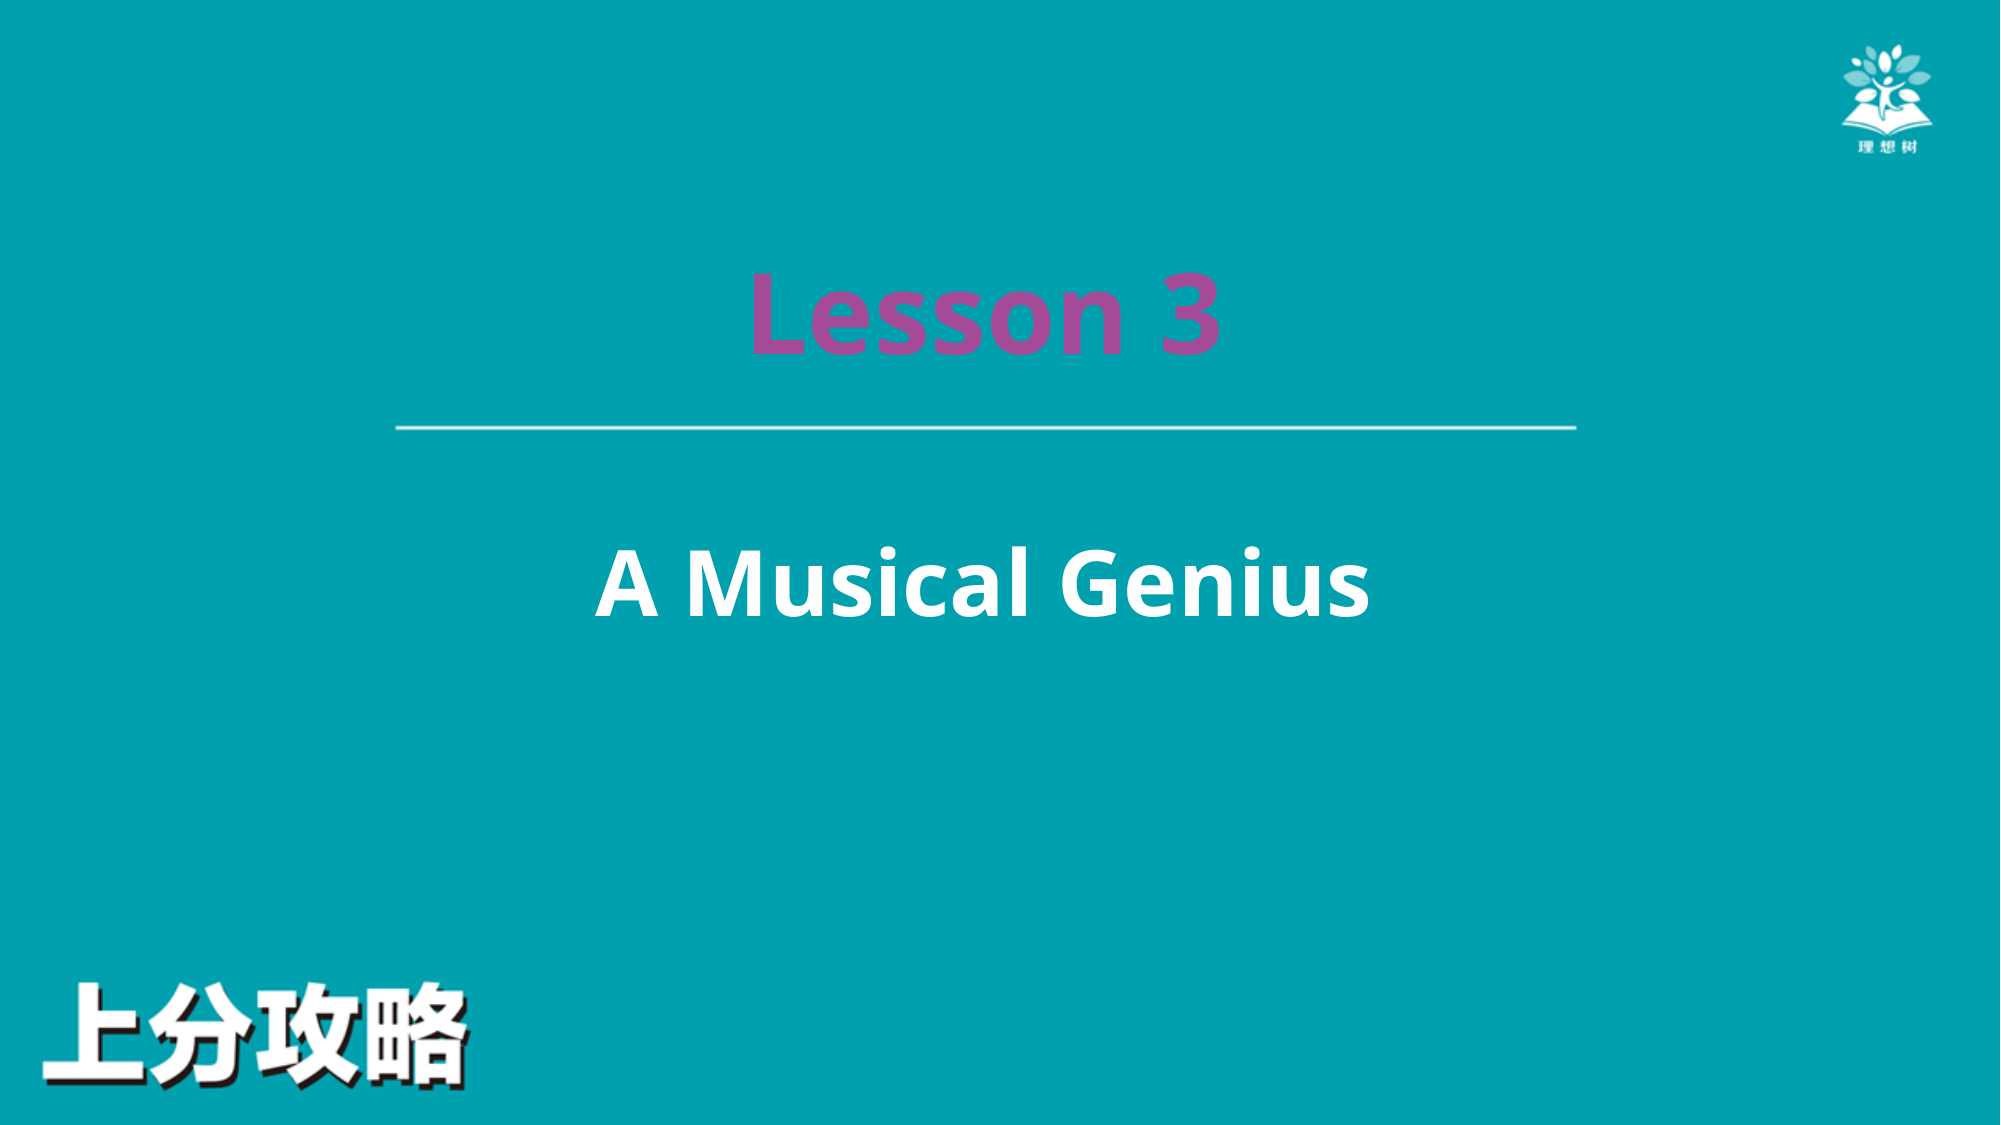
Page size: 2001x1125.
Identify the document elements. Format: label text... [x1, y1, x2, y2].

picture [0, 0, 2000, 1125]
text_box Lesson 3 [391, 231, 1577, 384]
text_box A Musical Genius [391, 460, 1577, 696]
